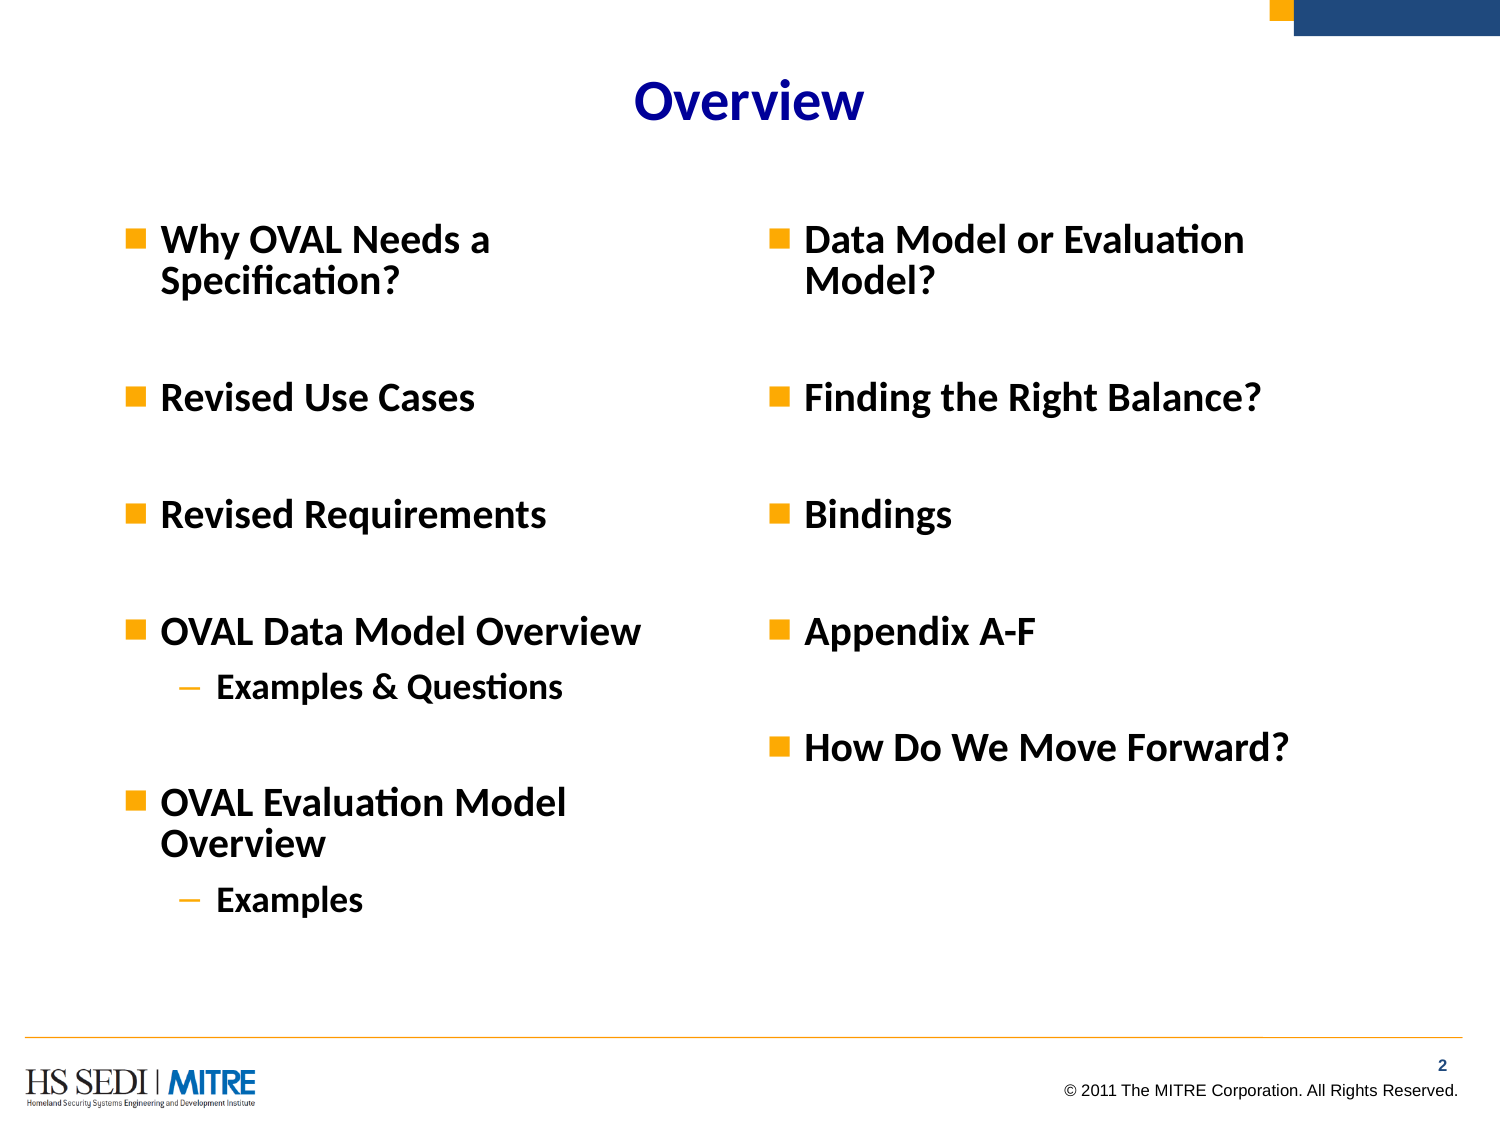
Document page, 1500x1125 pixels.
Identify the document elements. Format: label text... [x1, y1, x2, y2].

picture [20, 1058, 271, 1122]
list Why OVAL Needs a Specification? Revised Use Cases Revised Requirements OVAL Data Model Overview Examples & Questions OVAL Evaluation Model Overview Examples [108, 212, 728, 1002]
slide_number 1 [1374, 1049, 1463, 1076]
list Data Model or Evaluation Model? Finding the Right Balance? Bindings Appendix A-F How Do We Move Forward? [751, 212, 1372, 1002]
title Overview [43, 62, 1457, 151]
